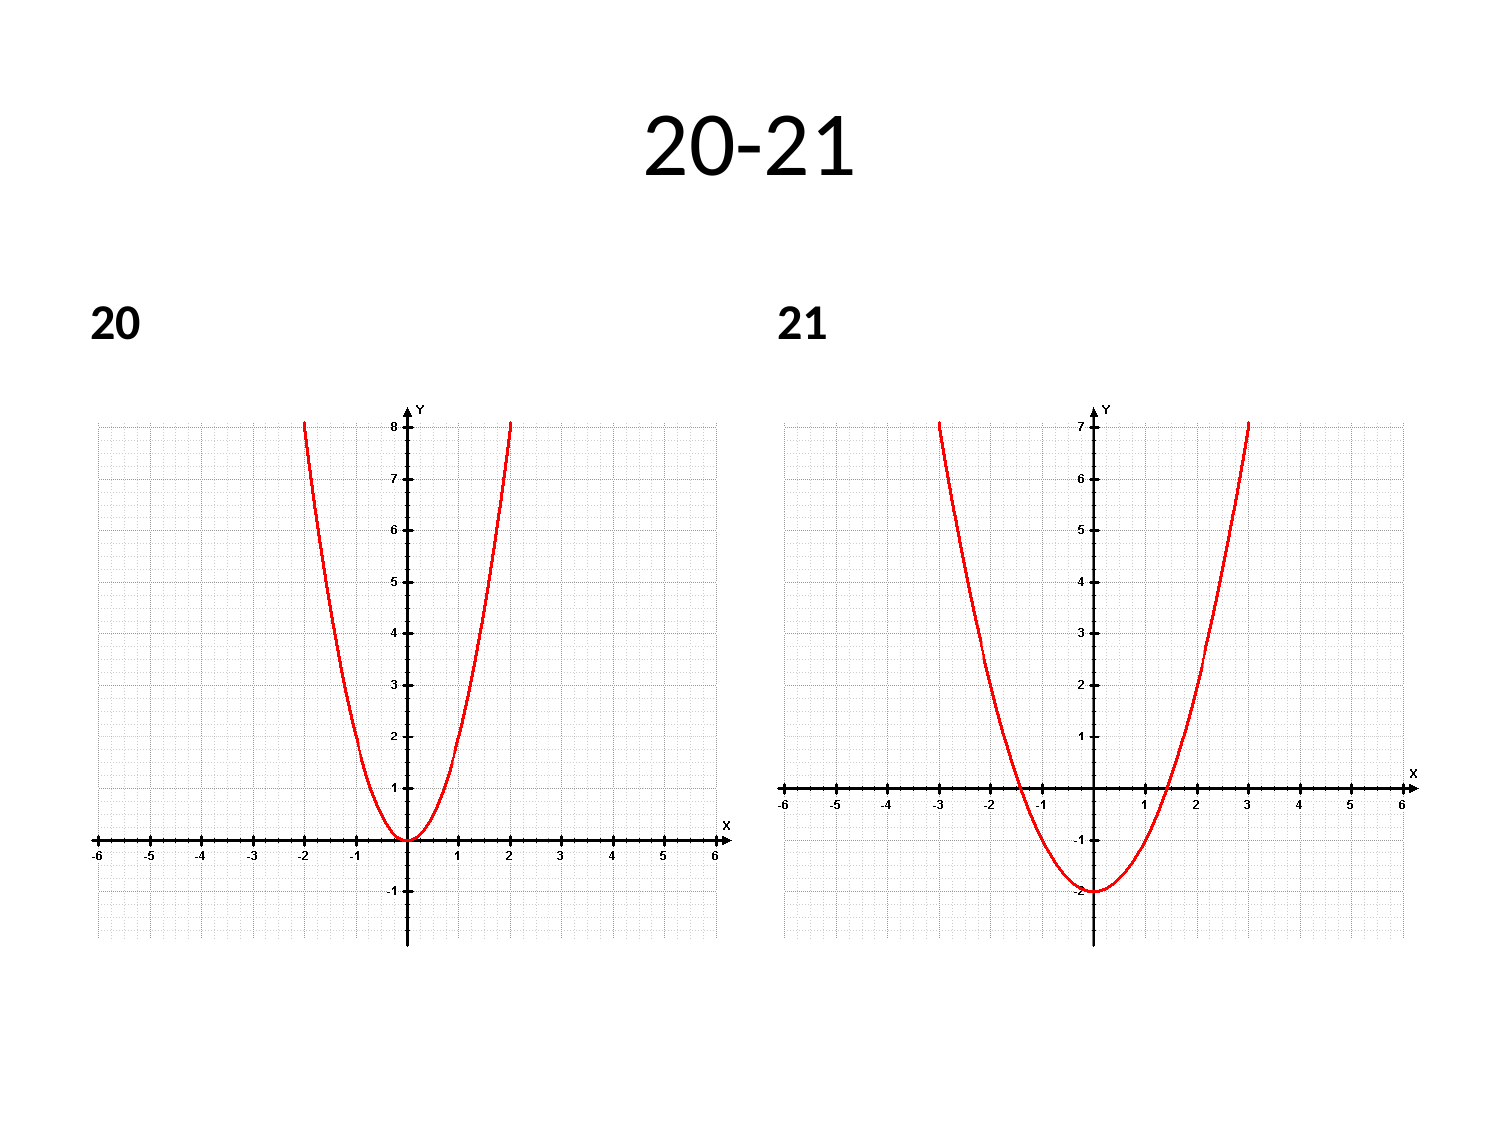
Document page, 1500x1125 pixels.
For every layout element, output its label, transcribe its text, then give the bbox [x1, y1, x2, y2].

list 21 [761, 251, 1425, 357]
title 20-21 [75, 45, 1425, 233]
list 20 [75, 251, 738, 357]
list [74, 401, 738, 961]
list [761, 400, 1426, 961]
